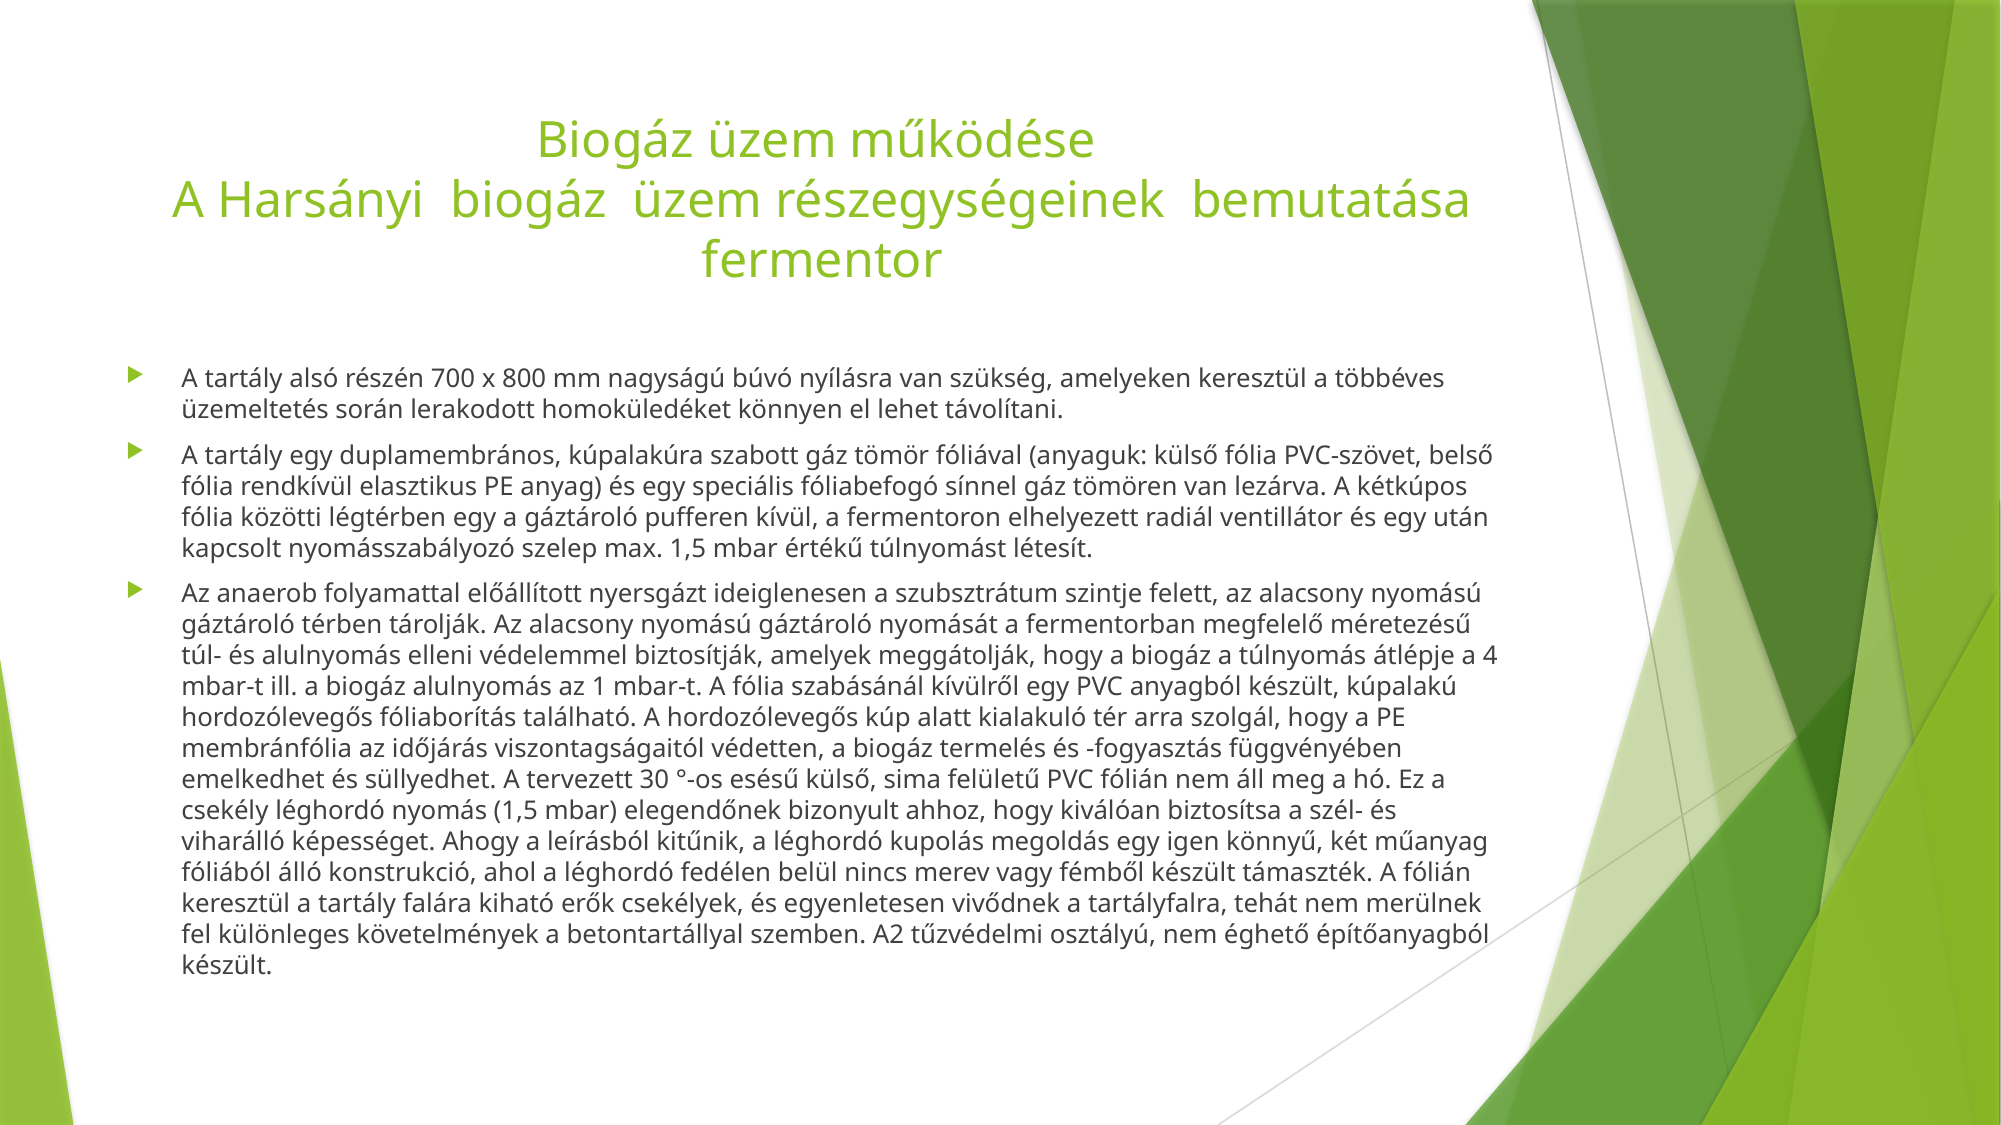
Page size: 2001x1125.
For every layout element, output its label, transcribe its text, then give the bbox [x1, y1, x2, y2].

list A tartály alsó részén 700 x 800 mm nagyságú búvó nyílásra van szükség, amelyeken keresztül a többéves üzemeltetés során lerakodott homoküledéket könnyen el lehet távolítani. A tartály egy duplamembrános, kúpalakúra szabott gáz tömör fóliával (anyaguk: külső fólia PVC-szövet, belső fólia rendkívül elasztikus PE anyag) és egy speciális fóliabefogó sínnel gáz tömören van lezárva. A kétkúpos fólia közötti légtérben egy a gáztároló pufferen kívül, a fermentoron elhelyezett radiál ventillátor és egy után kapcsolt nyomásszabályozó szelep max. 1,5 mbar értékű túlnyomást létesít. Az anaerob folyamattal előállított nyersgázt ideiglenesen a szubsztrátum szintje felett, az alacsony nyomású gáztároló térben tárolják. Az alacsony nyomású gáztároló nyomását a fermentorban megfelelő méretezésű túl- és alulnyomás elleni védelemmel biztosítják, amelyek meggátolják, hogy a biogáz a túlnyomás átlépje a 4 mbar-t ill. a biogáz alulnyomás az 1 mbar-t. A fólia szabásánál kívülről egy PVC anyagból készült, kúpalakú hordozólevegős fóliaborítás található. A hordozólevegős kúp alatt kialakuló tér arra szolgál, hogy a PE membránfólia az időjárás viszontagságaitól védetten, a biogáz termelés és -fogyasztás függvényében emelkedhet és süllyedhet. A tervezett 30 °-os esésű külső, sima felületű PVC fólián nem áll meg a hó. Ez a csekély léghordó nyomás (1,5 mbar) elegendőnek bizonyult ahhoz, hogy kiválóan biztosítsa a szél- és viharálló képességet. Ahogy a leírásból kitűnik, a léghordó kupolás megoldás egy igen könnyű, két műanyag fóliából álló konstrukció, ahol a léghordó fedélen belül nincs merev vagy fémből készült támaszték. A fólián keresztül a tartály falára kiható erők csekélyek, és egyenletesen vivődnek a tartályfalra, tehát nem merülnek fel különleges követelmények a betontartállyal szemben. A2 tűzvédelmi osztályú, nem éghető építőanyagból készült. [111, 354, 1522, 992]
title Biogáz üzem működése A Harsányi biogáz üzem részegységeinek bemutatása fermentor [111, 99, 1522, 317]
